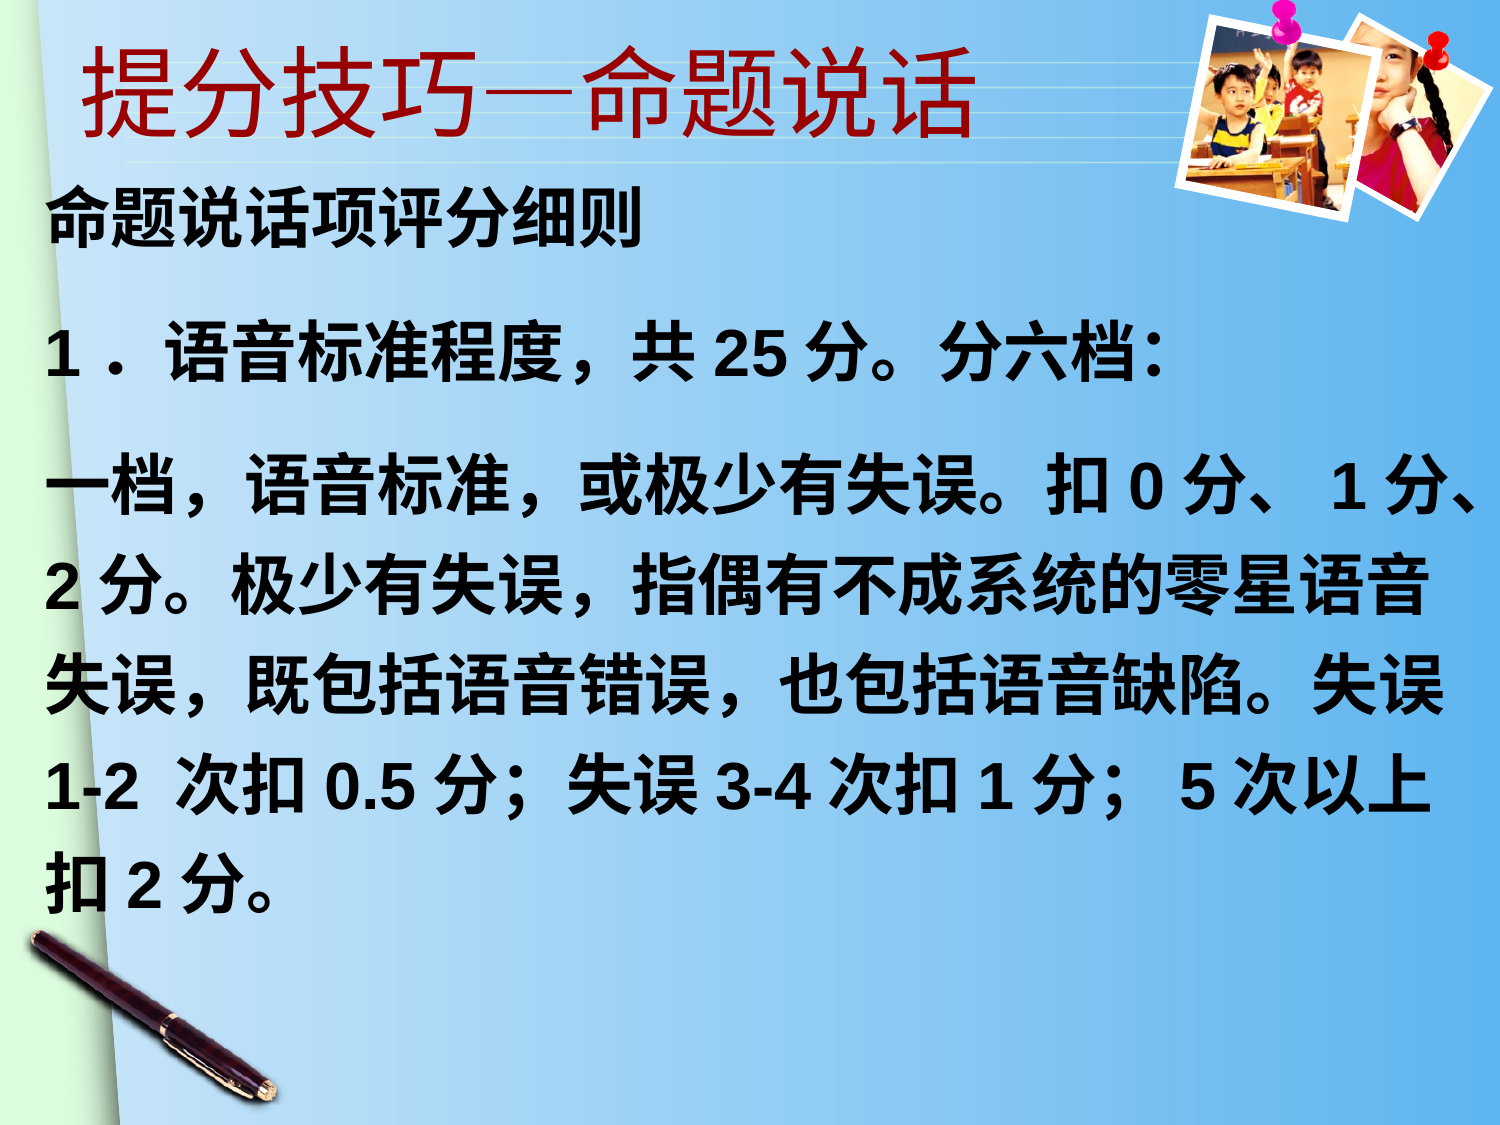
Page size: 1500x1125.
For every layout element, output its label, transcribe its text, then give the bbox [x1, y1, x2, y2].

picture [0, 0, 288, 1125]
text_box 提分技巧—命题说话 [64, 0, 1247, 148]
picture [1351, 22, 1484, 148]
text_box 命题说话项评分细则 1．语音标准程度，共25分。分六档： 一档，语音标准，或极少有失误。扣0分、1分、2分。极少有失误，指偶有不成系统的零星语音失误，既包括语音错误，也包括语音缺陷。失误1-2 次扣0.5分；失误3-4次扣1分；5次以上扣2分。 [29, 148, 1471, 930]
picture [1247, 0, 1371, 148]
